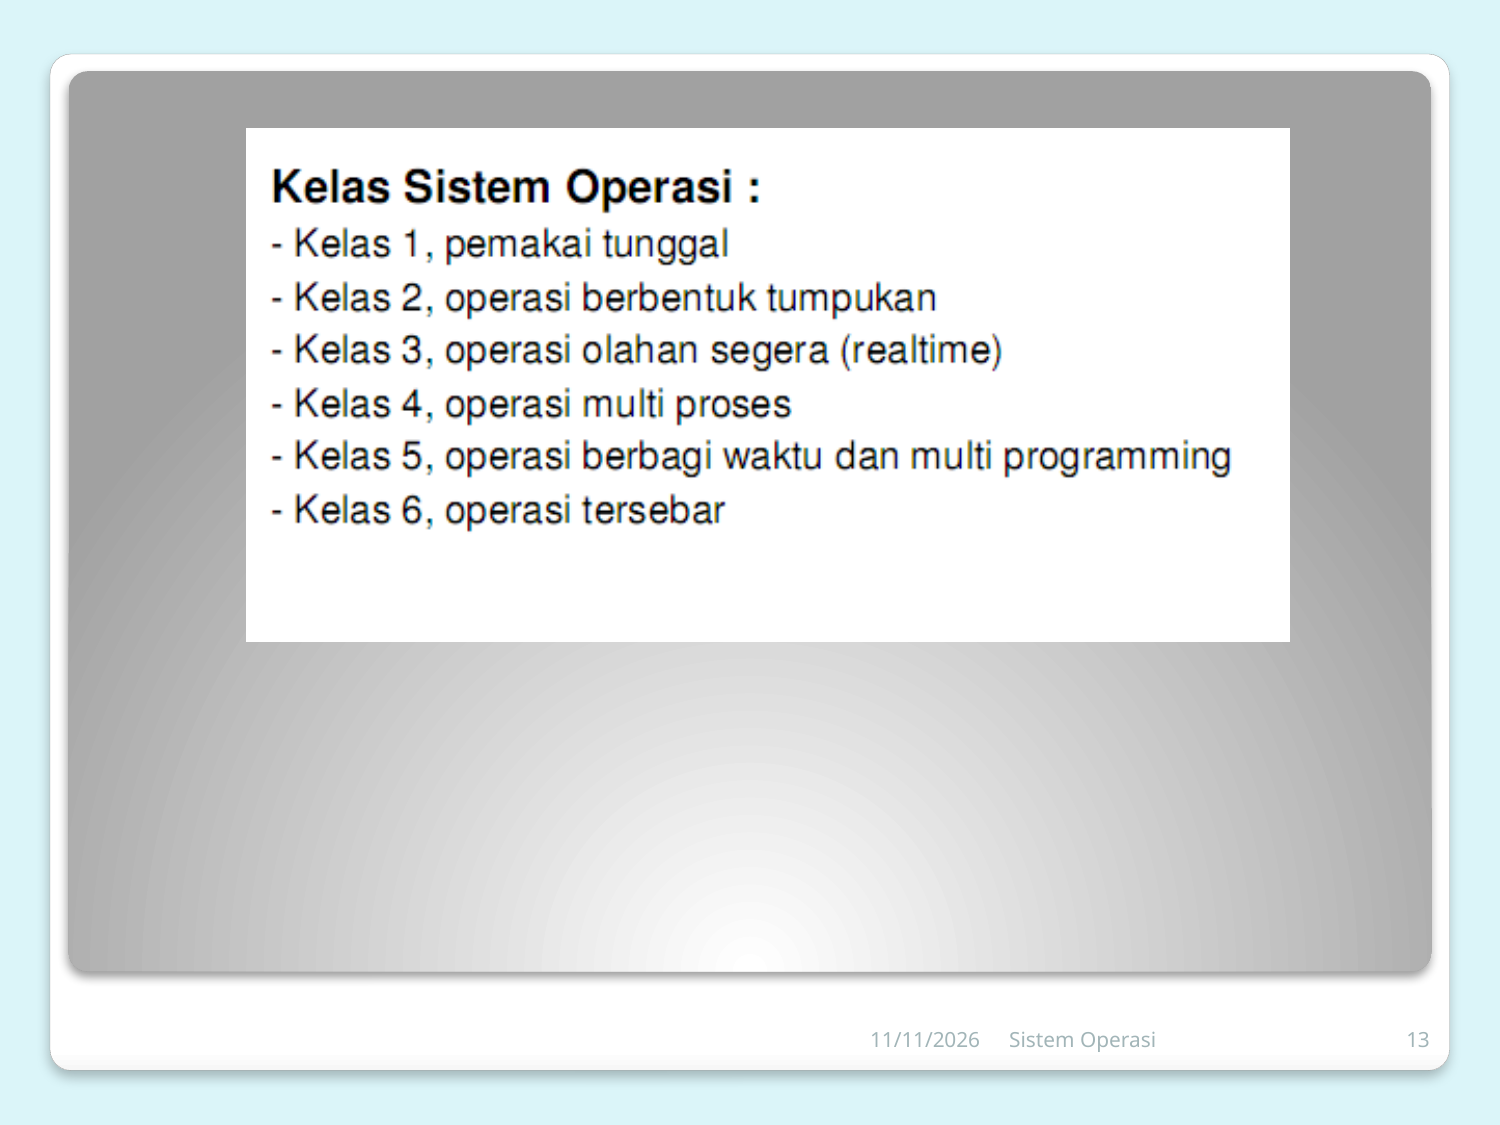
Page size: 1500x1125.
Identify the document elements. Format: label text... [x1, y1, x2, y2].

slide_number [619, 1002, 994, 1063]
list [245, 128, 1290, 642]
slide_number 13 [1370, 1002, 1445, 1063]
footer Sistem Operasi [994, 1002, 1370, 1063]
